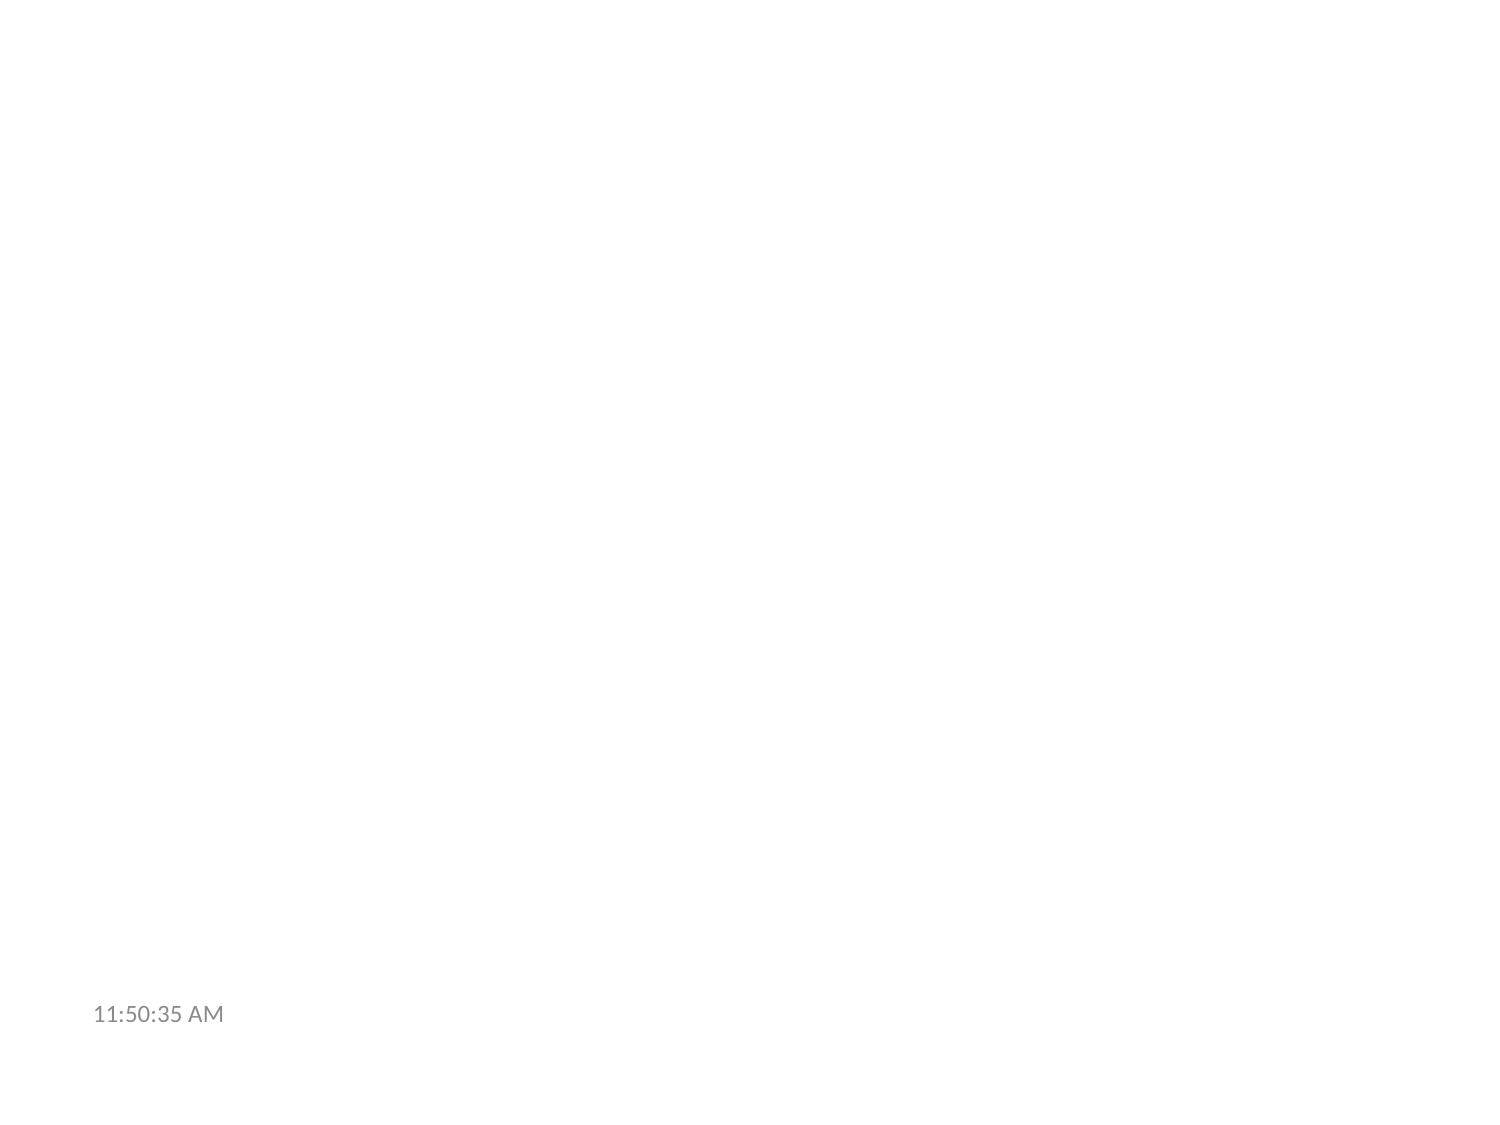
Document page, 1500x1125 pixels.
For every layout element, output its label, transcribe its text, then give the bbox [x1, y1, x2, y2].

text_box 3:35:09 PM [77, 982, 428, 1043]
